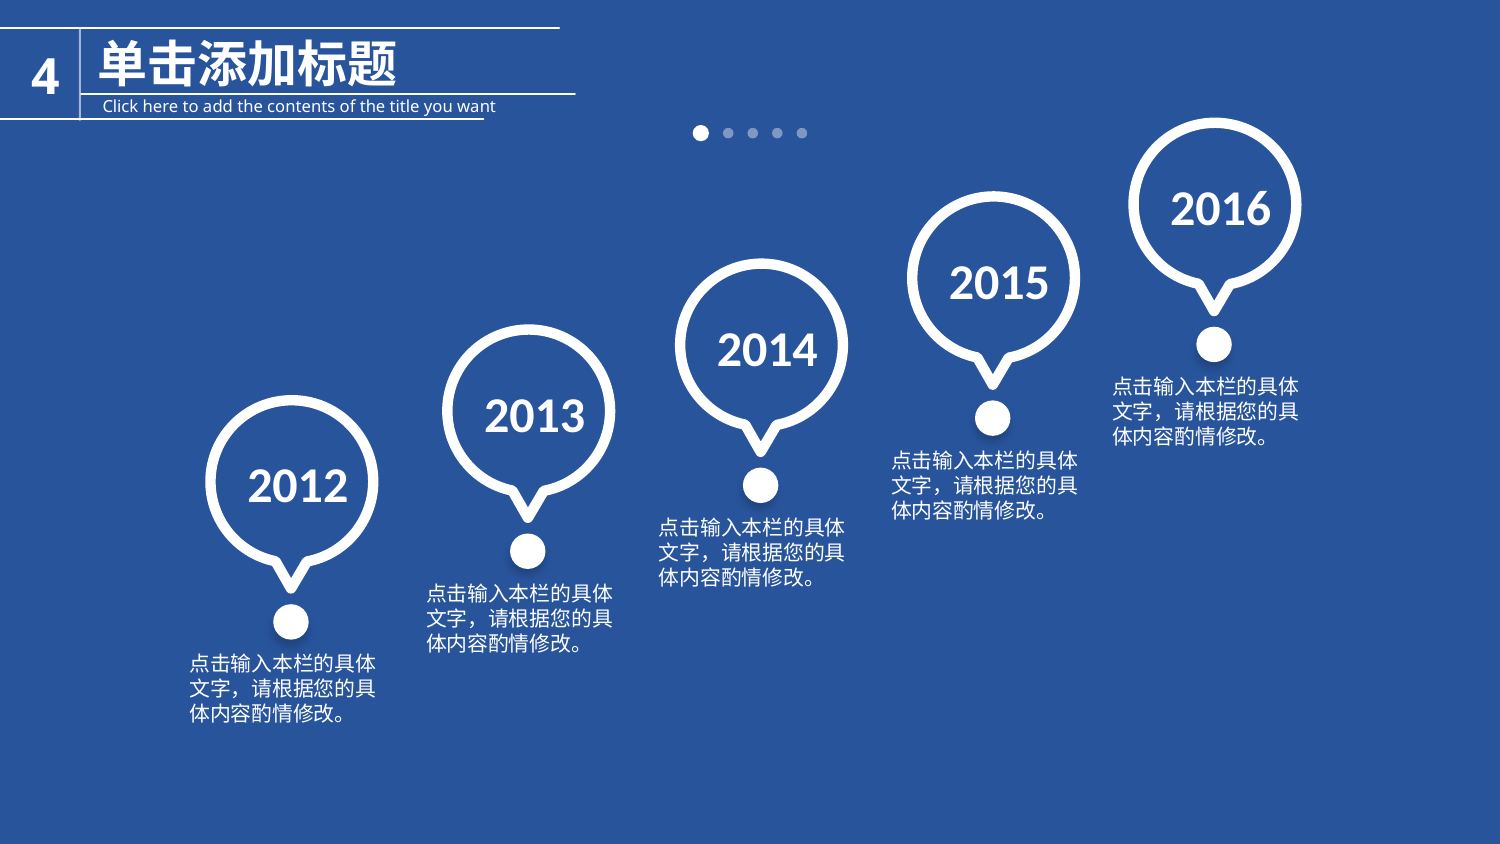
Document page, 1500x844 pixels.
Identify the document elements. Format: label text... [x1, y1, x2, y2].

text_box 4 [16, 36, 66, 112]
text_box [679, 263, 843, 452]
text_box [210, 400, 374, 589]
text_box 点击输入本栏的具体文字，请根据您的具体内容酌情修改。 [644, 507, 877, 597]
text_box 点击输入本栏的具体文字，请根据您的具体内容酌情修改。 [174, 643, 408, 734]
text_box [741, 466, 780, 505]
text_box [795, 126, 809, 140]
text_box [272, 603, 310, 641]
text_box [770, 126, 784, 140]
text_box 点击输入本栏的具体文字，请根据您的具体内容酌情修改。 [876, 439, 1110, 530]
text_box Click here to add the contents of the title you want [87, 95, 512, 124]
text_box [691, 123, 711, 143]
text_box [447, 329, 610, 518]
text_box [912, 196, 1075, 385]
text_box [973, 399, 1012, 437]
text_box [1133, 122, 1297, 311]
text_box [721, 126, 735, 140]
text_box 单击添加标题 [82, 29, 413, 94]
text_box Click here to add the contents of the title you want [87, 88, 512, 94]
text_box [509, 532, 547, 570]
text_box [746, 126, 760, 140]
text_box 点击输入本栏的具体文字，请根据您的具体内容酌情修改。 [411, 572, 645, 663]
text_box 点击输入本栏的具体文字，请根据您的具体内容酌情修改。 [1097, 366, 1331, 456]
text_box [1195, 325, 1233, 364]
